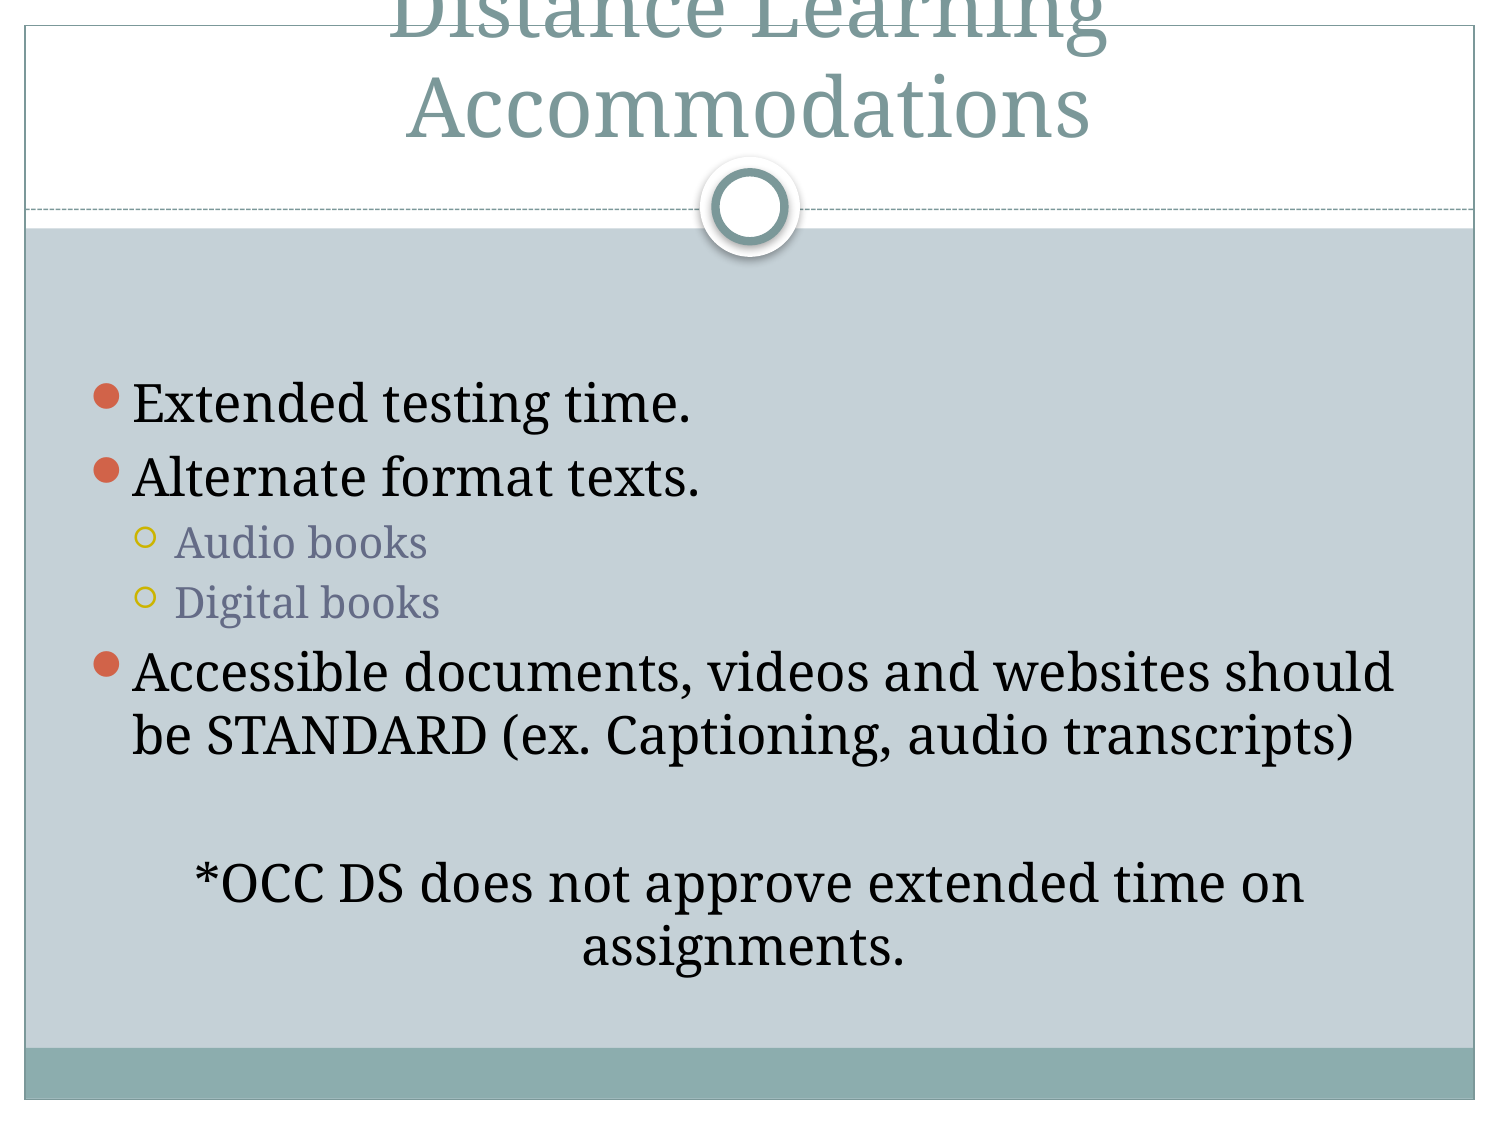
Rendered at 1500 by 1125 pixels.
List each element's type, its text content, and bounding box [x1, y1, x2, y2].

title Distance Learning Accommodations [49, 37, 1450, 162]
list Extended testing time. Alternate format texts. Audio books Digital books Accessible documents, videos and websites should be STANDARD (ex. Captioning, audio transcripts) *OCC DS does not approve extended time on assignments. [75, 362, 1425, 1038]
